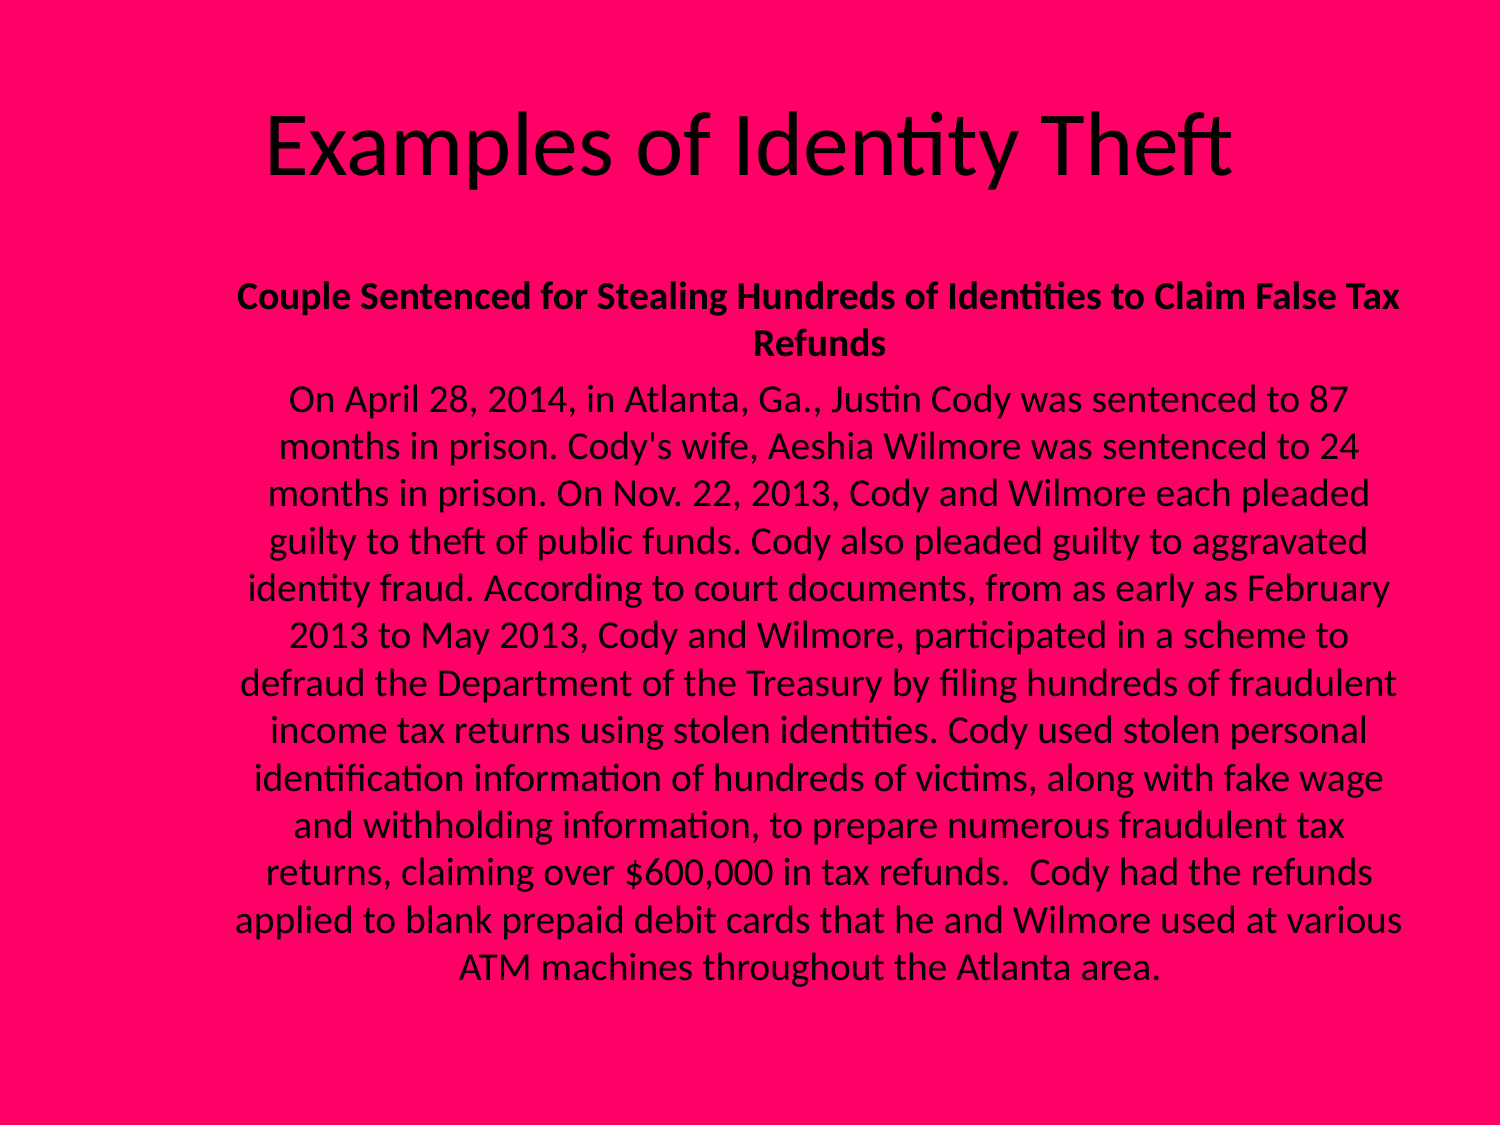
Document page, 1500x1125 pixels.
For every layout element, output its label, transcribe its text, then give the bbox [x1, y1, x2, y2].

title Examples of Identity Theft [75, 45, 1425, 233]
list Couple Sentenced for Stealing Hundreds of Identities to Claim False Tax Refunds On April 28, 2014, in Atlanta, Ga., Justin Cody was sentenced to 87 months in prison. Cody's wife, Aeshia Wilmore was sentenced to 24 months in prison. On Nov. 22, 2013, Cody and Wilmore each pleaded guilty to theft of public funds. Cody also pleaded guilty to aggravated identity fraud. According to court documents, from as early as February 2013 to May 2013, Cody and Wilmore, participated in a scheme to defraud the Department of the Treasury by filing hundreds of fraudulent income tax returns using stolen identities. Cody used stolen personal identification information of hundreds of victims, along with fake wage and withholding information, to prepare numerous fraudulent tax returns, claiming over $600,000 in tax refunds. Cody had the refunds applied to blank prepaid debit cards that he and Wilmore used at various ATM machines throughout the Atlanta area. [75, 262, 1425, 1005]
